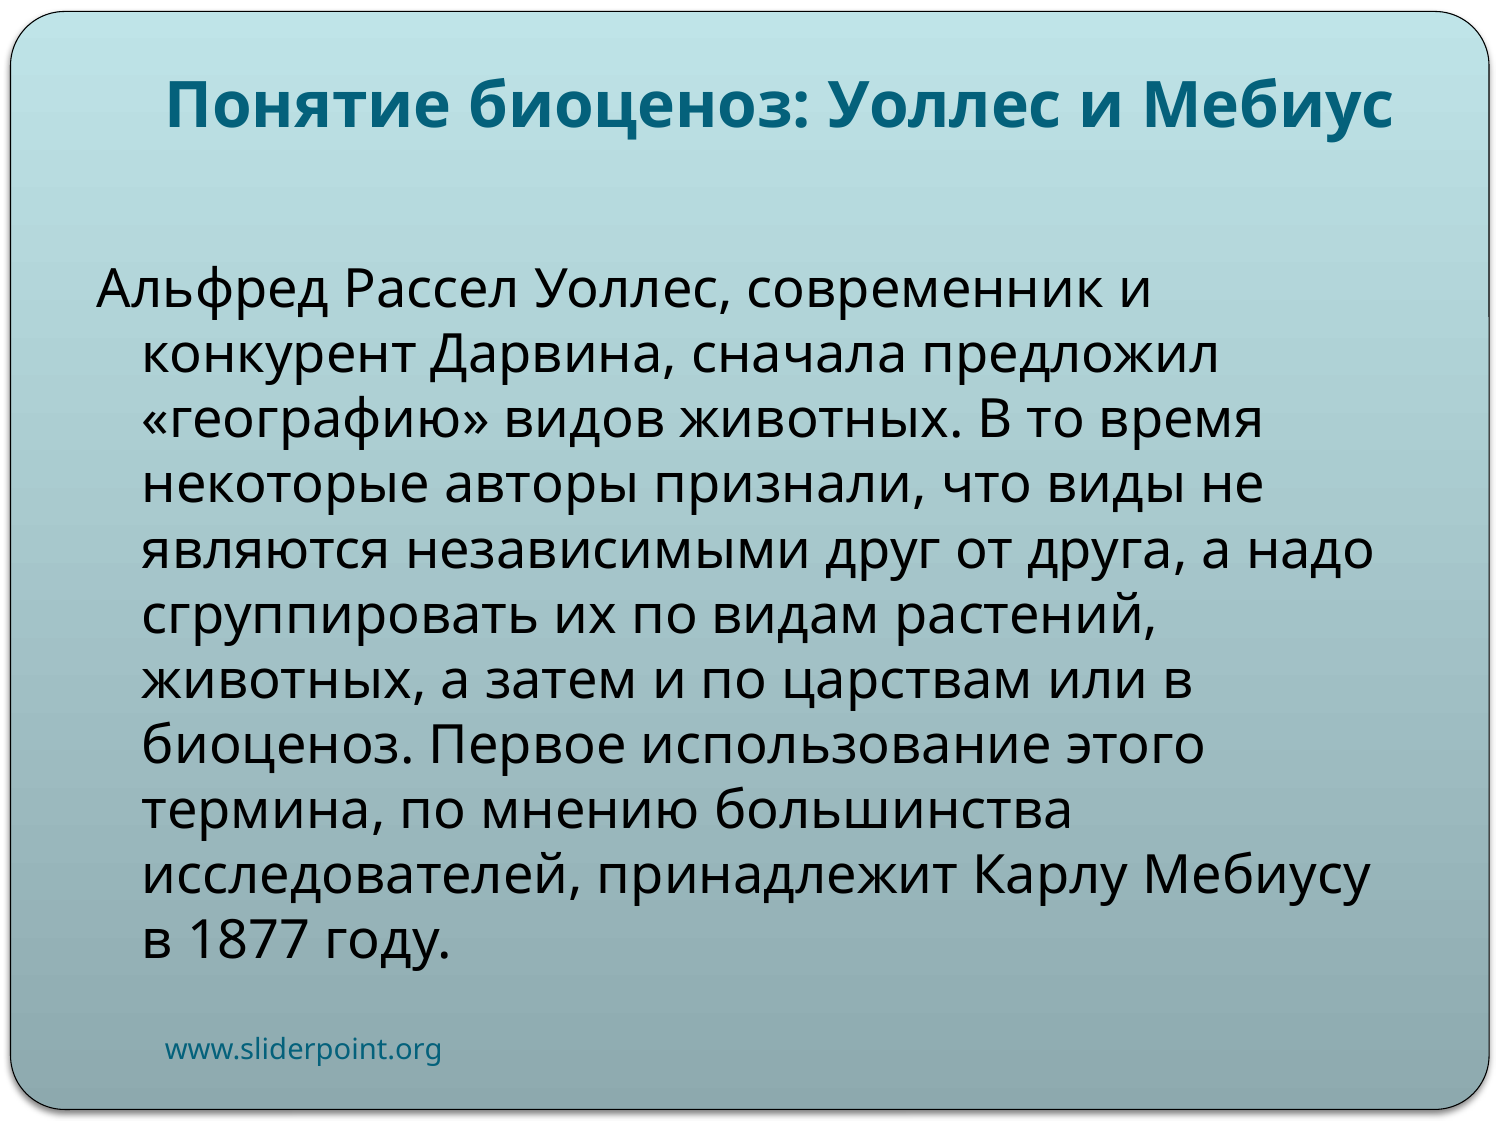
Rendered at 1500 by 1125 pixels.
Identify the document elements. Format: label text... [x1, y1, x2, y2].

footer www.sliderpoint.org [150, 1012, 800, 1088]
title Понятие биоценоз: Уоллес и Мебиус [150, 45, 1425, 233]
list Альфред Рассел Уоллес, современник и конкурент Дарвина, сначала предложил «географию» видов животных. В то время некоторые авторы признали, что виды не являются независимыми друг от друга, а надо сгруппировать их по видам растений, животных, а затем и по царствам или в биоценоз. Первое использование этого термина, по мнению большинства исследователей, принадлежит Карлу Мебиусу в 1877 году. [82, 246, 1418, 1079]
